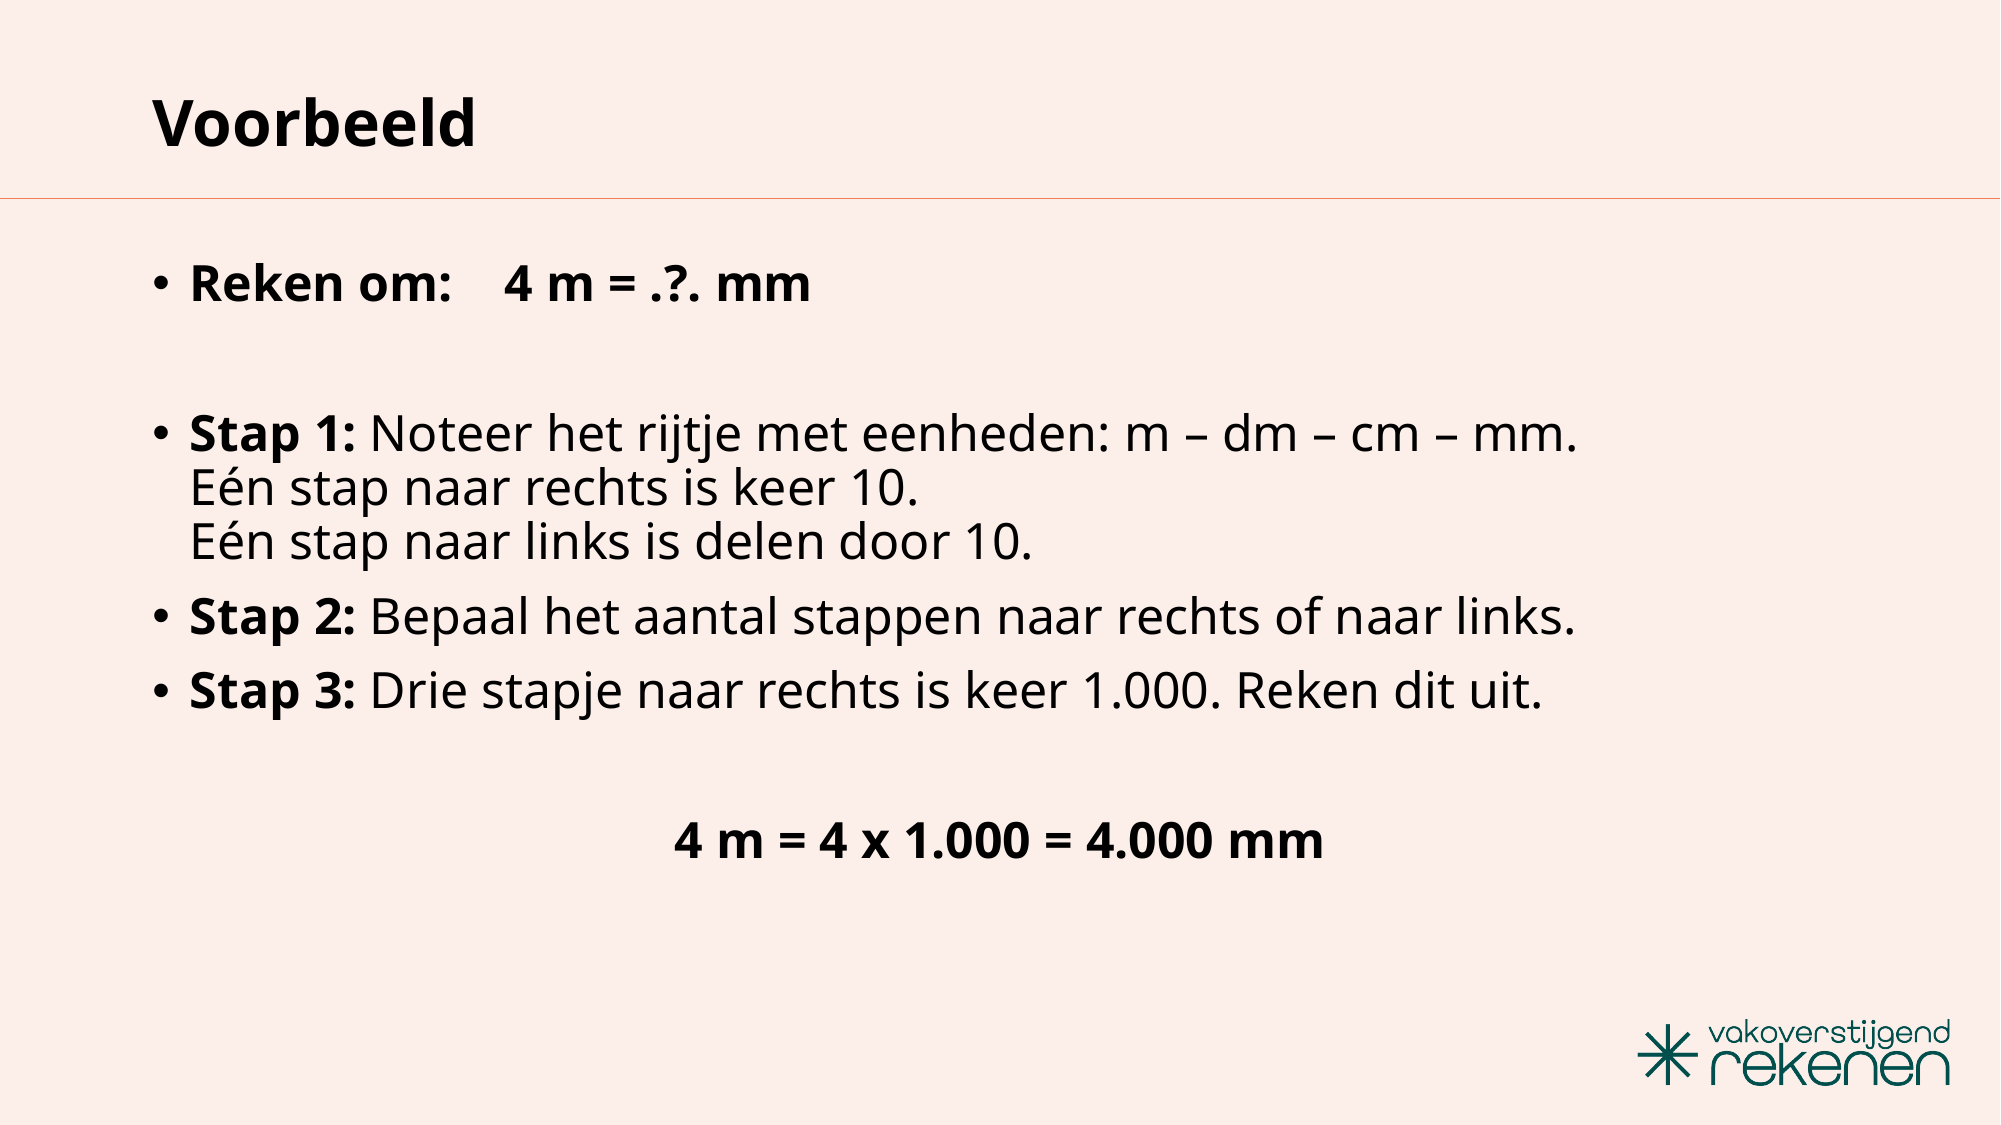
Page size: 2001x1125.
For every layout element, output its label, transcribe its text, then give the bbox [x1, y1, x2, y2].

title Voorbeeld [137, 83, 1863, 168]
list Reken om: 4 m = .?. mm Stap 1: Noteer het rijtje met eenheden: m – dm – cm – mm. Eén stap naar rechts is keer 10. Eén stap naar links is delen door 10. Stap 2: Bepaal het aantal stappen naar rechts of naar links. Stap 3: Drie stapje naar rechts is keer 1.000. Reken dit uit. 4 m = 4 x 1.000 = 4.000 mm [137, 251, 1863, 1042]
picture [1617, 1006, 1970, 1099]
